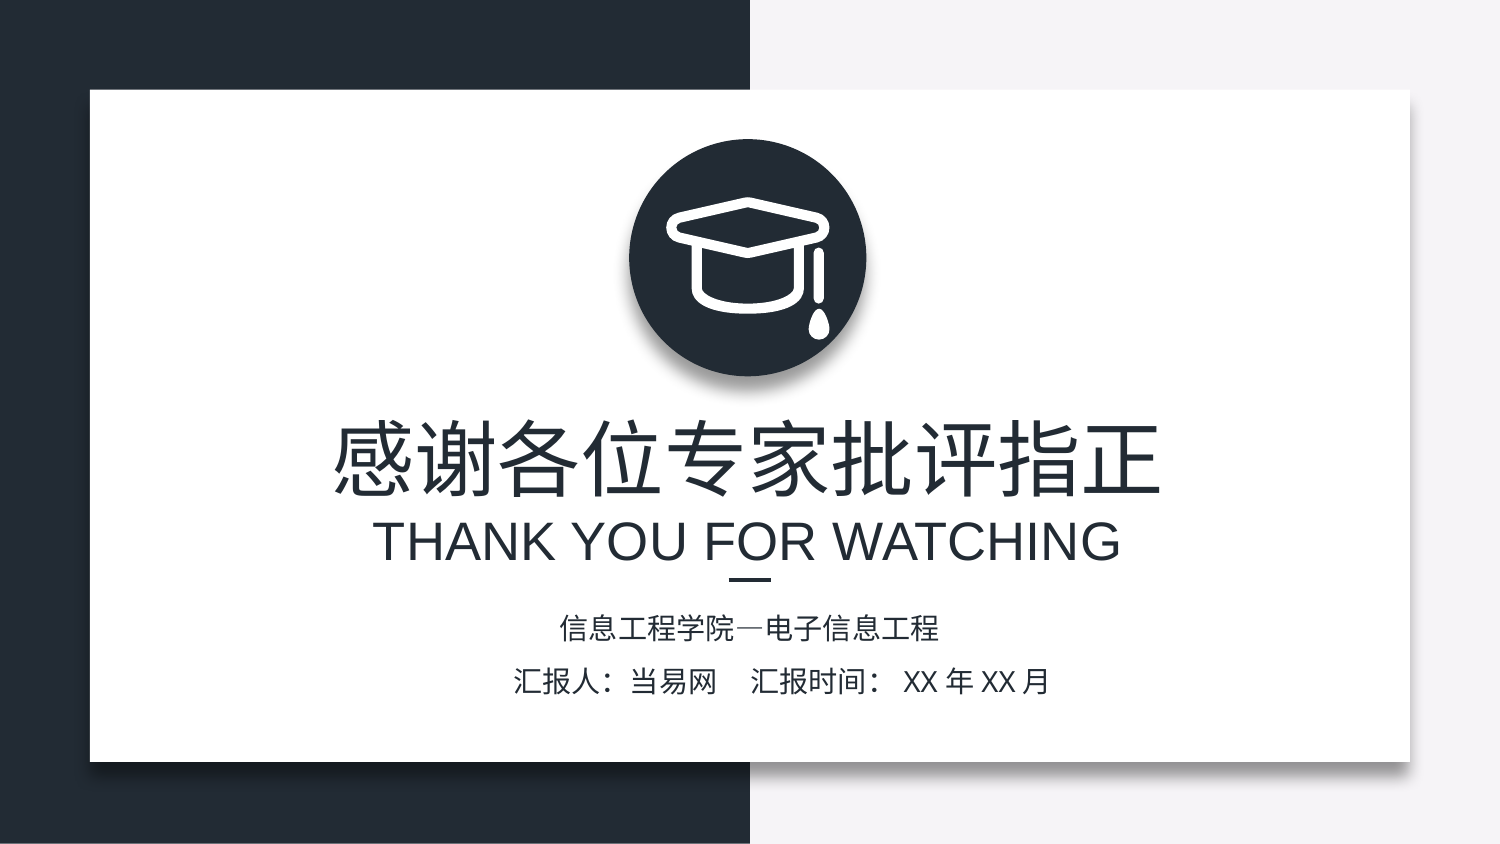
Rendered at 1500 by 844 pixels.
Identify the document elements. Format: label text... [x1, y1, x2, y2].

text_box 汇报人：当易网 汇报时间：XX年XX月 [498, 655, 1067, 706]
text_box THANK YOU FOR WATCHING [357, 499, 1139, 579]
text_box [629, 139, 867, 377]
text_box 感谢各位专家批评指正 [316, 400, 1179, 515]
text_box [89, 89, 1411, 763]
text_box 信息工程学院—电子信息工程 [544, 602, 955, 653]
